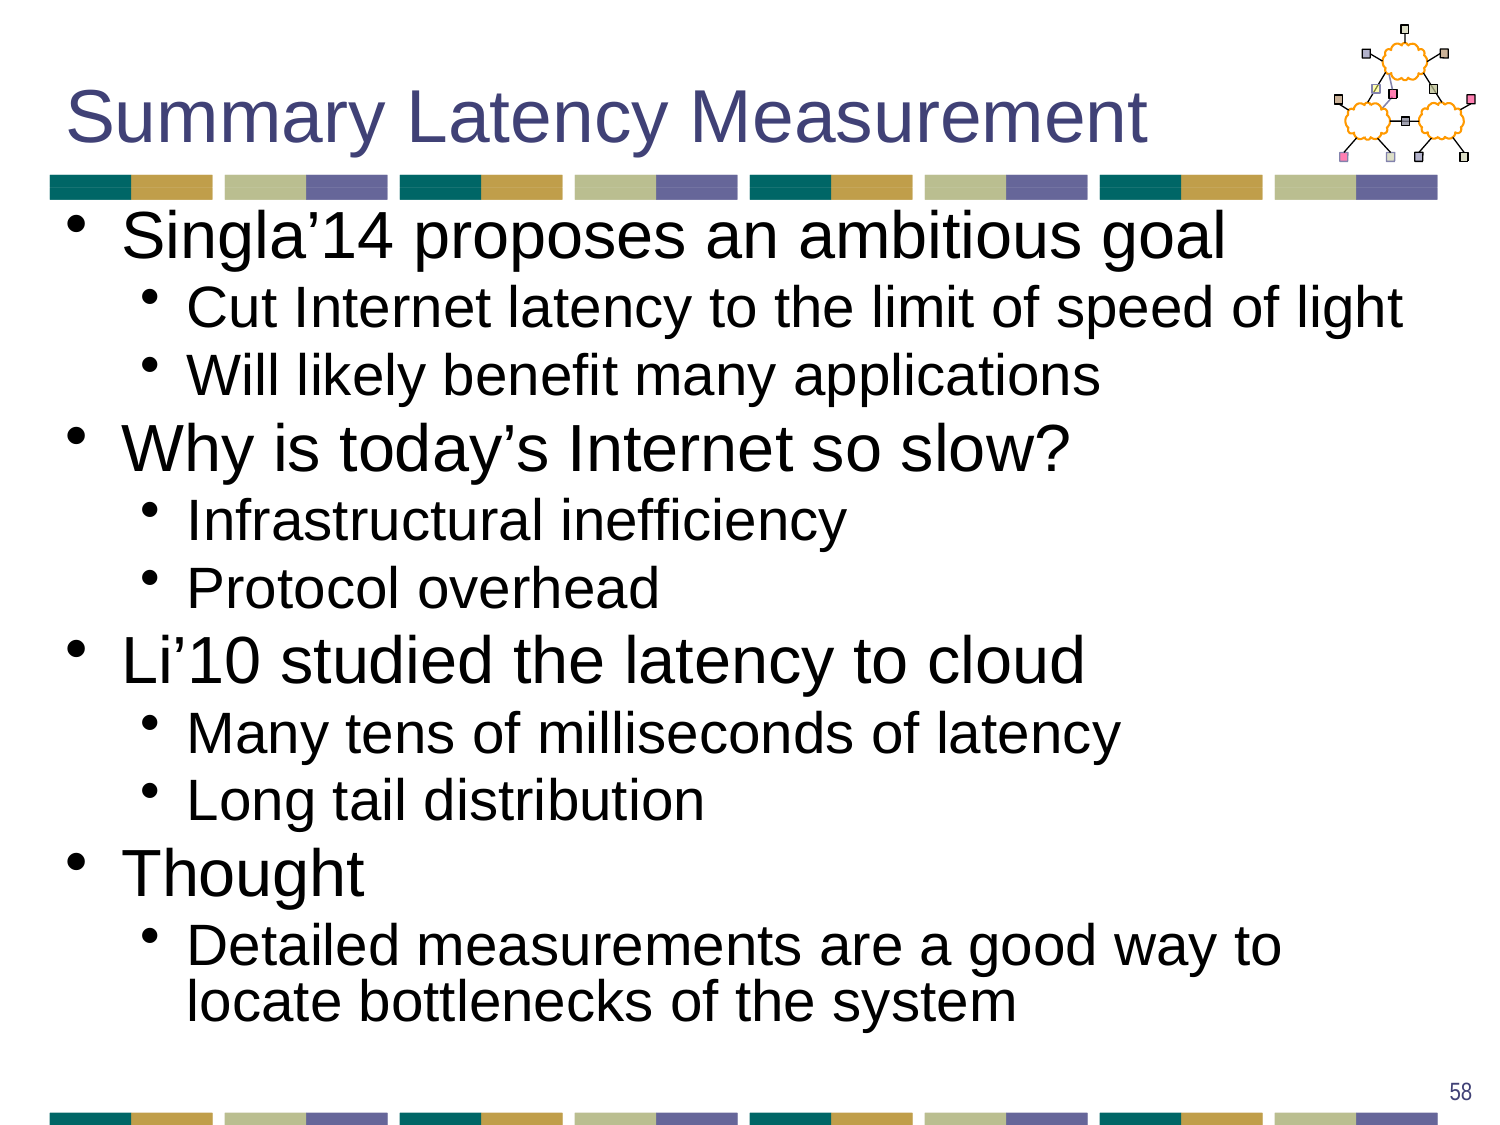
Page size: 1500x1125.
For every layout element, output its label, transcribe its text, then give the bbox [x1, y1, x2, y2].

title Summary Latency Measurement [50, 62, 1438, 163]
slide_number 58 [1174, 1037, 1488, 1113]
list Singla’14 proposes an ambitious goal Cut Internet latency to the limit of speed of light Will likely benefit many applications Why is today’s Internet so slow? Infrastructural inefficiency Protocol overhead Li’10 studied the latency to cloud Many tens of milliseconds of latency Long tail distribution Thought Detailed measurements are a good way to locate bottlenecks of the system [50, 200, 1438, 1050]
